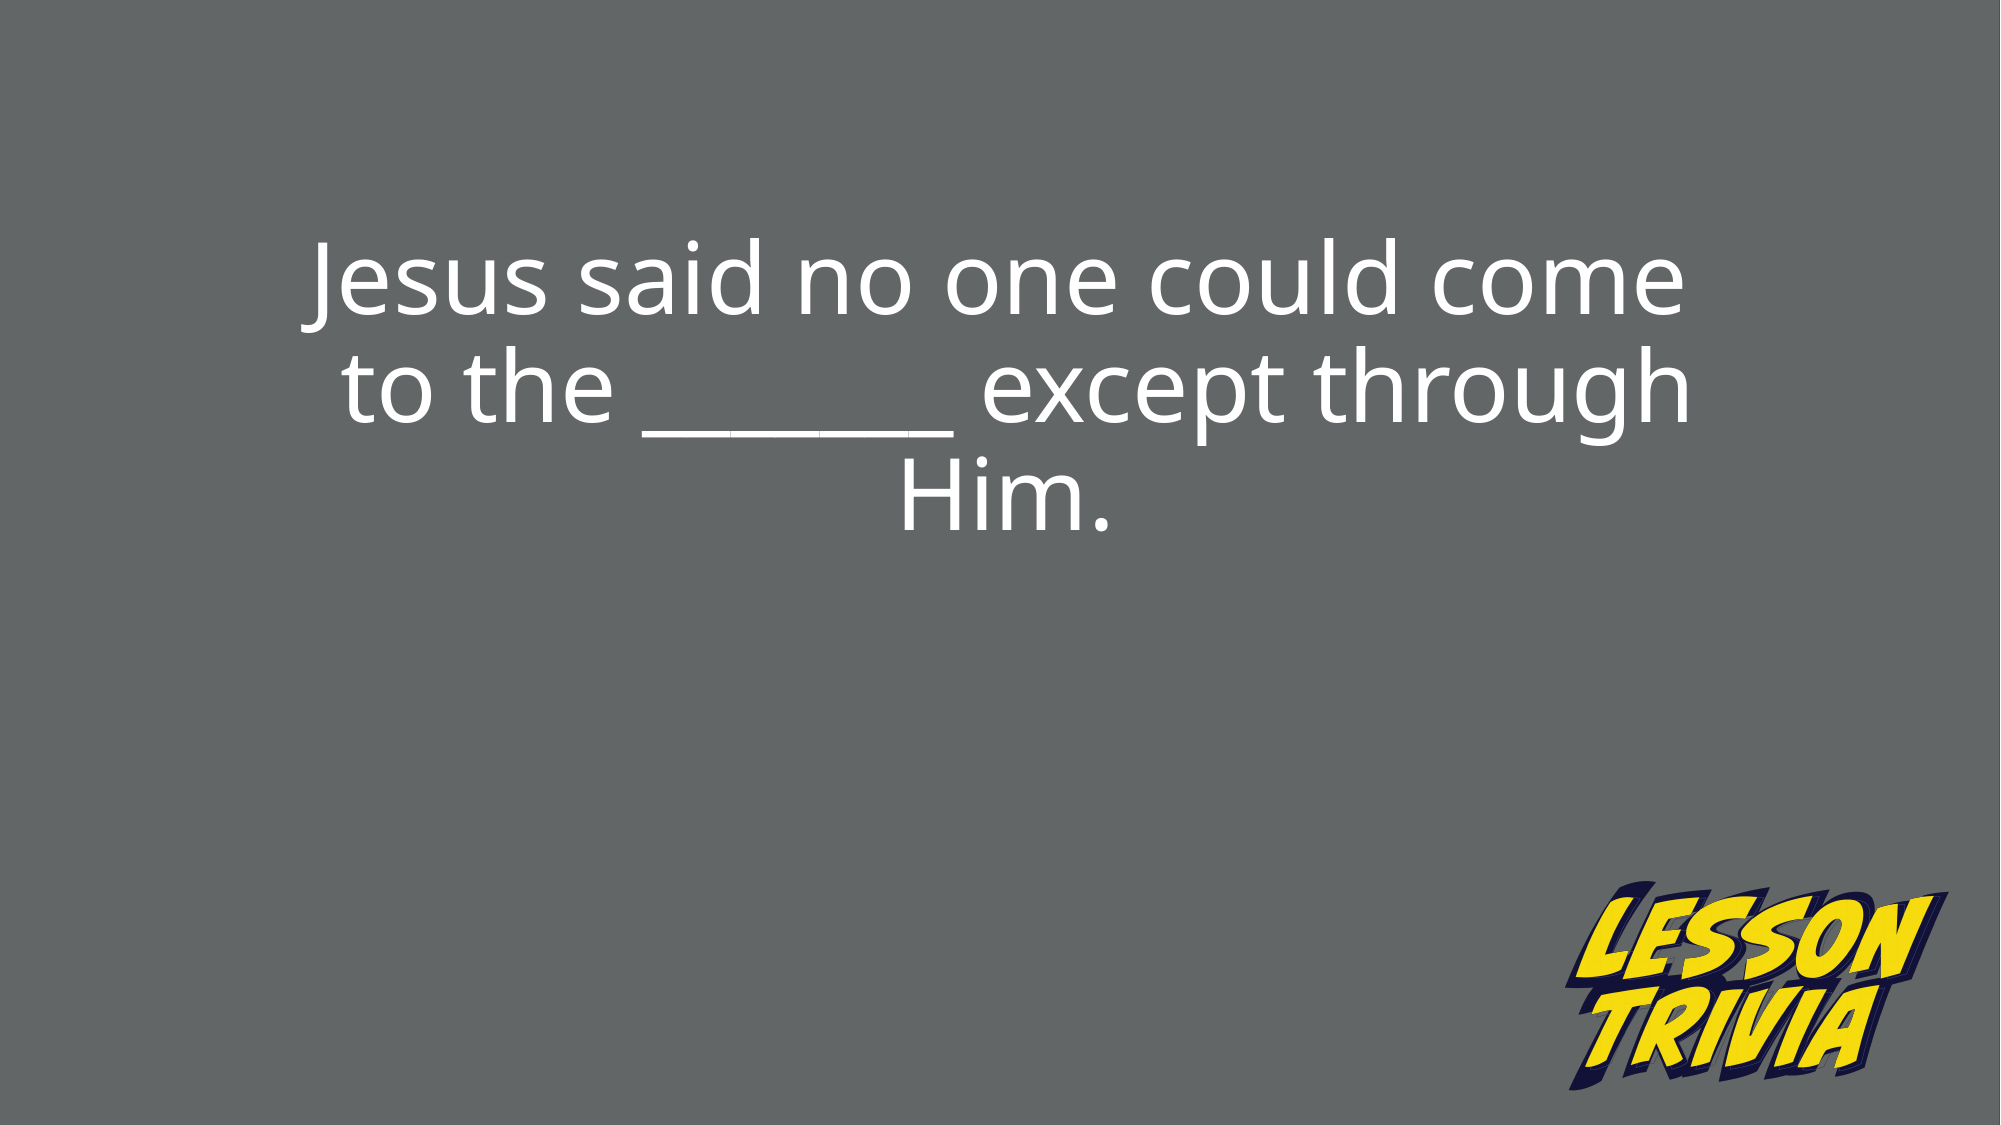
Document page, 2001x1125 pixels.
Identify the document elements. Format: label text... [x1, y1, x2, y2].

picture [1489, 854, 1984, 1125]
list Jesus said no one could come to the _______ except through Him. [238, 220, 1761, 450]
text_box [0, 0, 2000, 1125]
